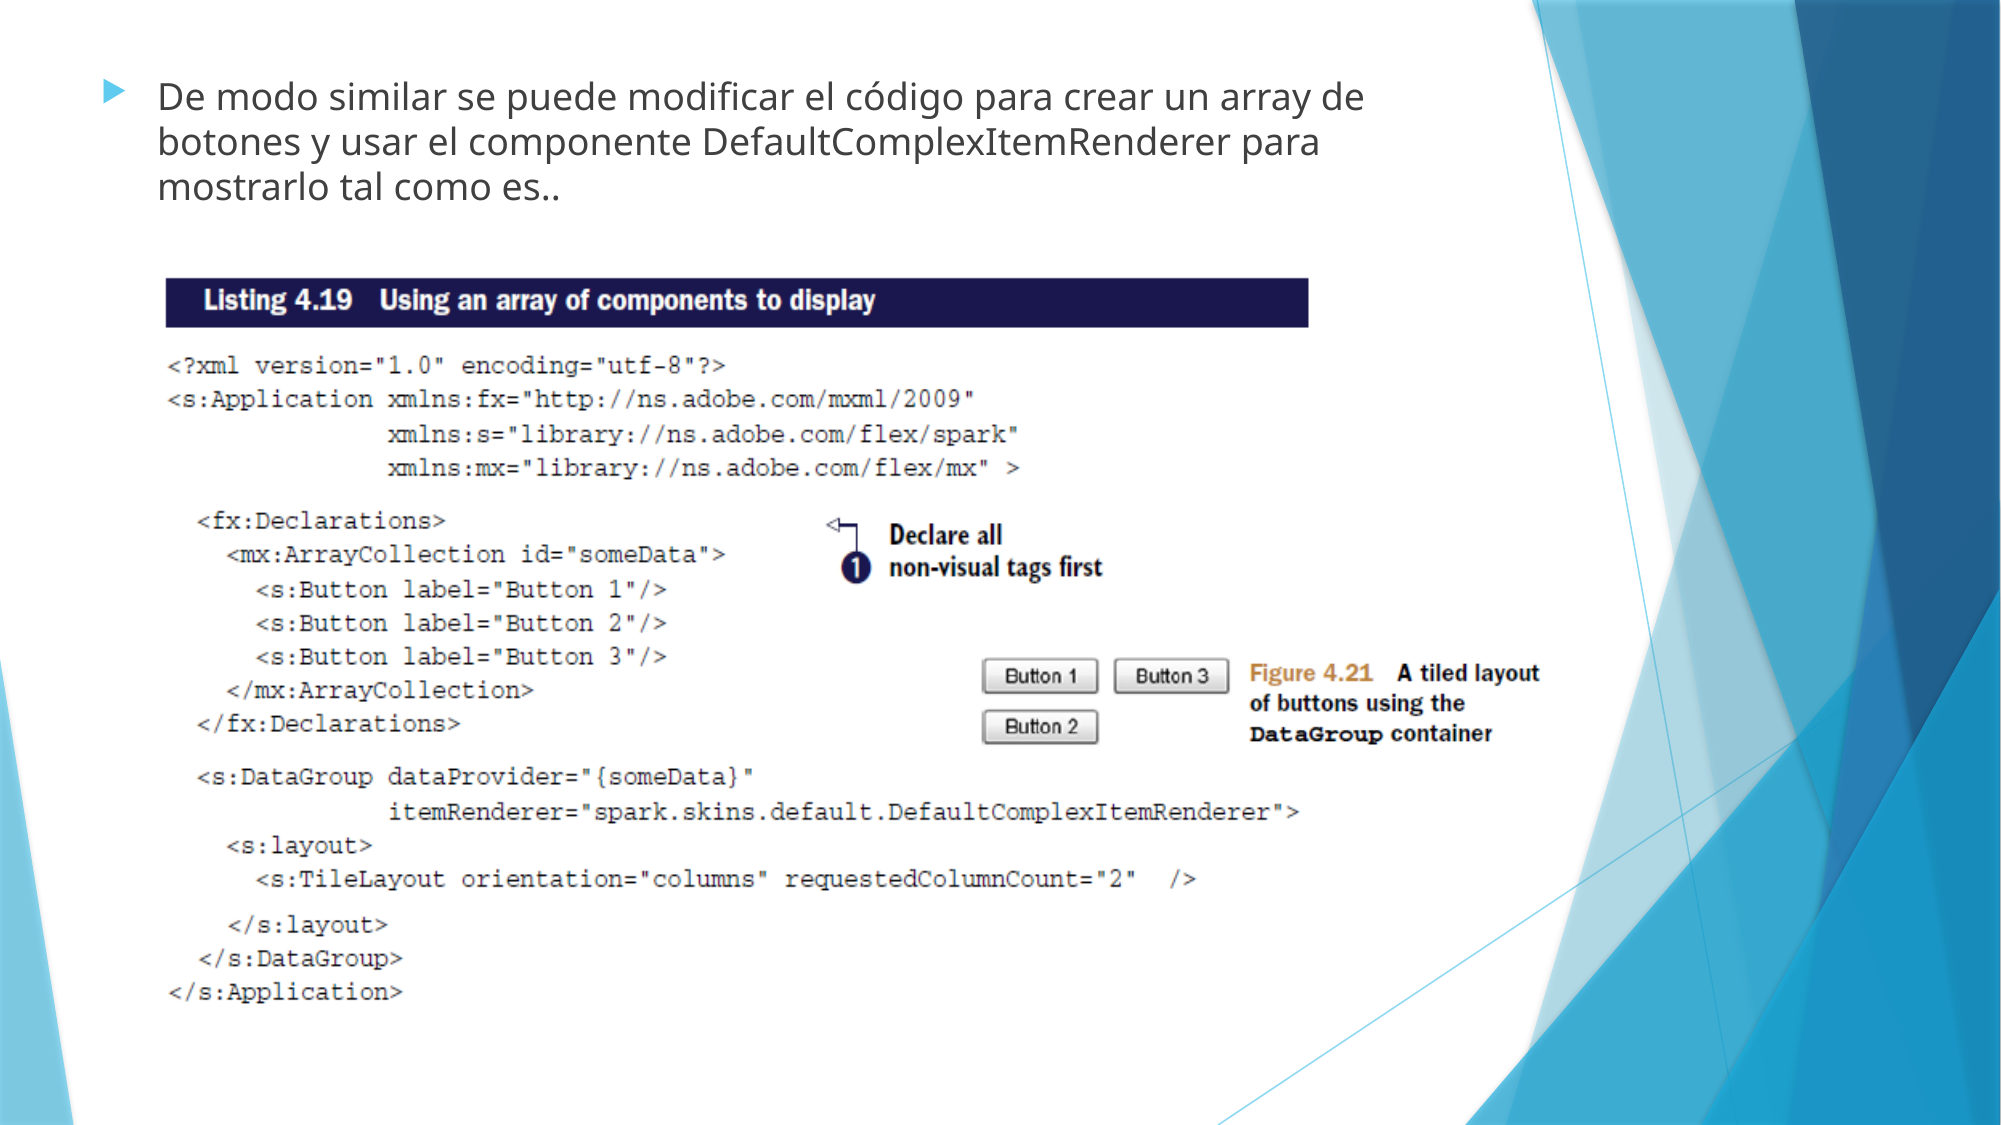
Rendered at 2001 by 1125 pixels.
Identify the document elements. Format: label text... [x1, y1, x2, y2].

list De modo similar se puede modificar el código para crear un array de botones y usar el componente DefaultComplexItemRenderer para mostrarlo tal como es.. [85, 65, 1496, 315]
picture [163, 275, 1548, 1016]
